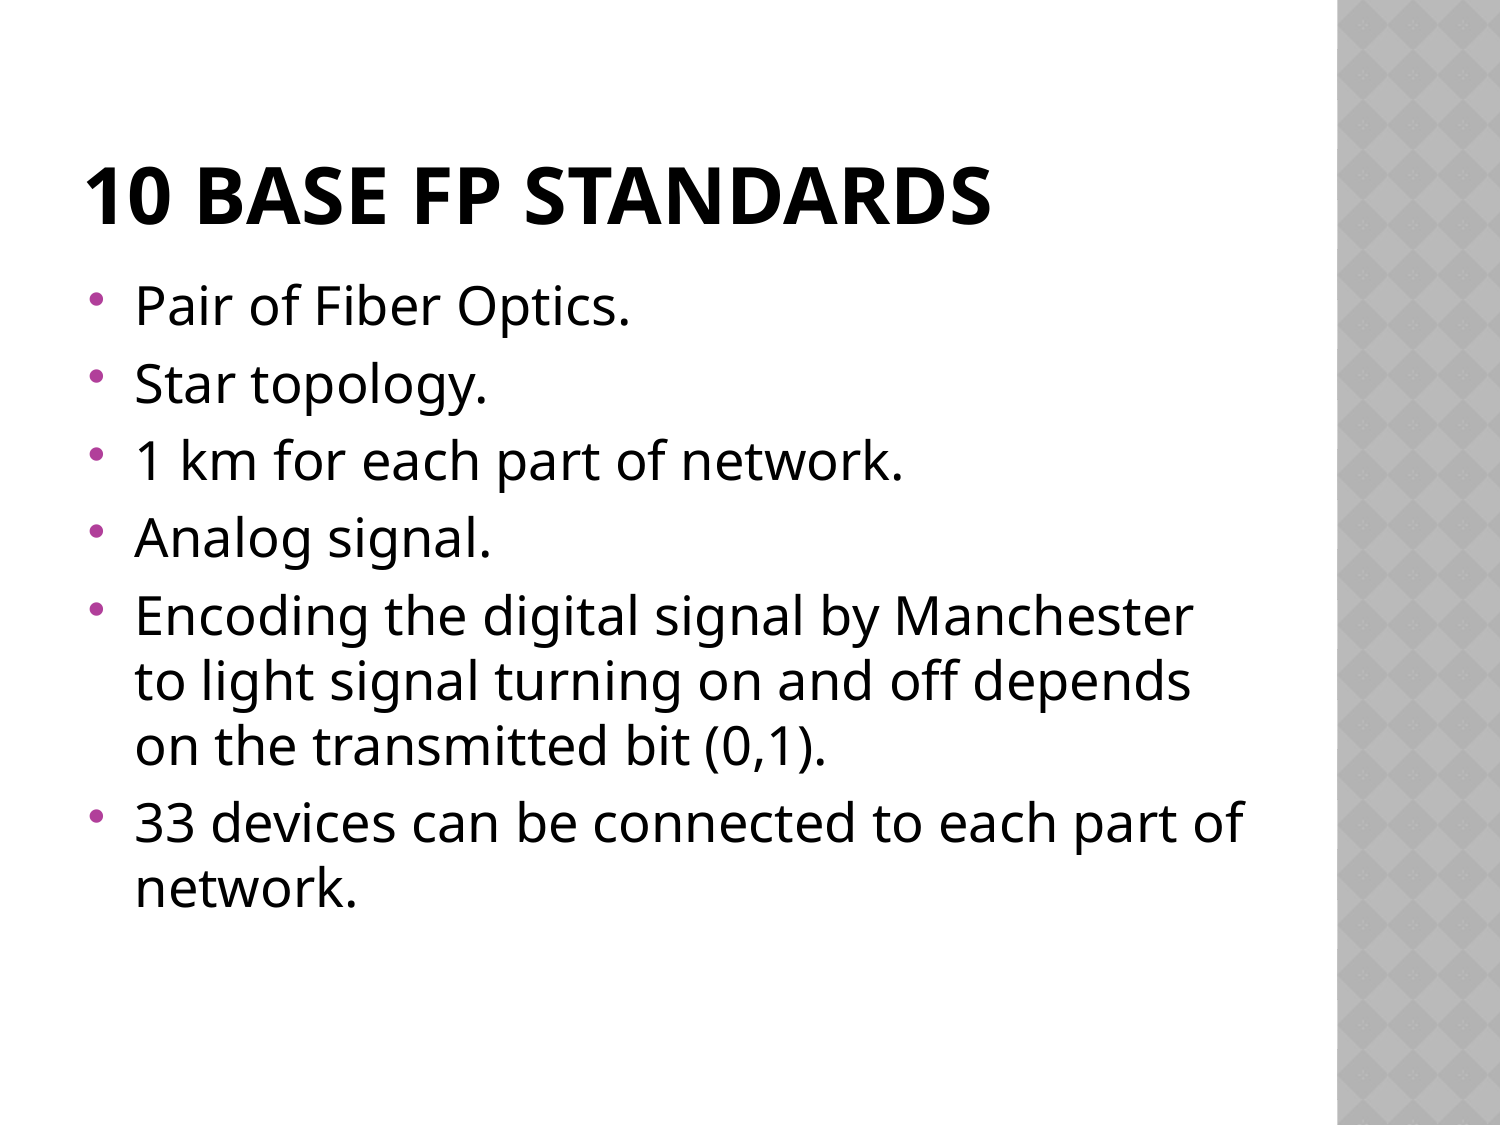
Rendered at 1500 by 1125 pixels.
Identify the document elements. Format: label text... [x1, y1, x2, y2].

title 10 Base FP standards [75, 52, 1263, 240]
list Pair of Fiber Optics. Star topology. 1 km for each part of network. Analog signal. Encoding the digital signal by Manchester to light signal turning on and off depends on the transmitted bit (0,1). 33 devices can be connected to each part of network. [75, 264, 1263, 1059]
